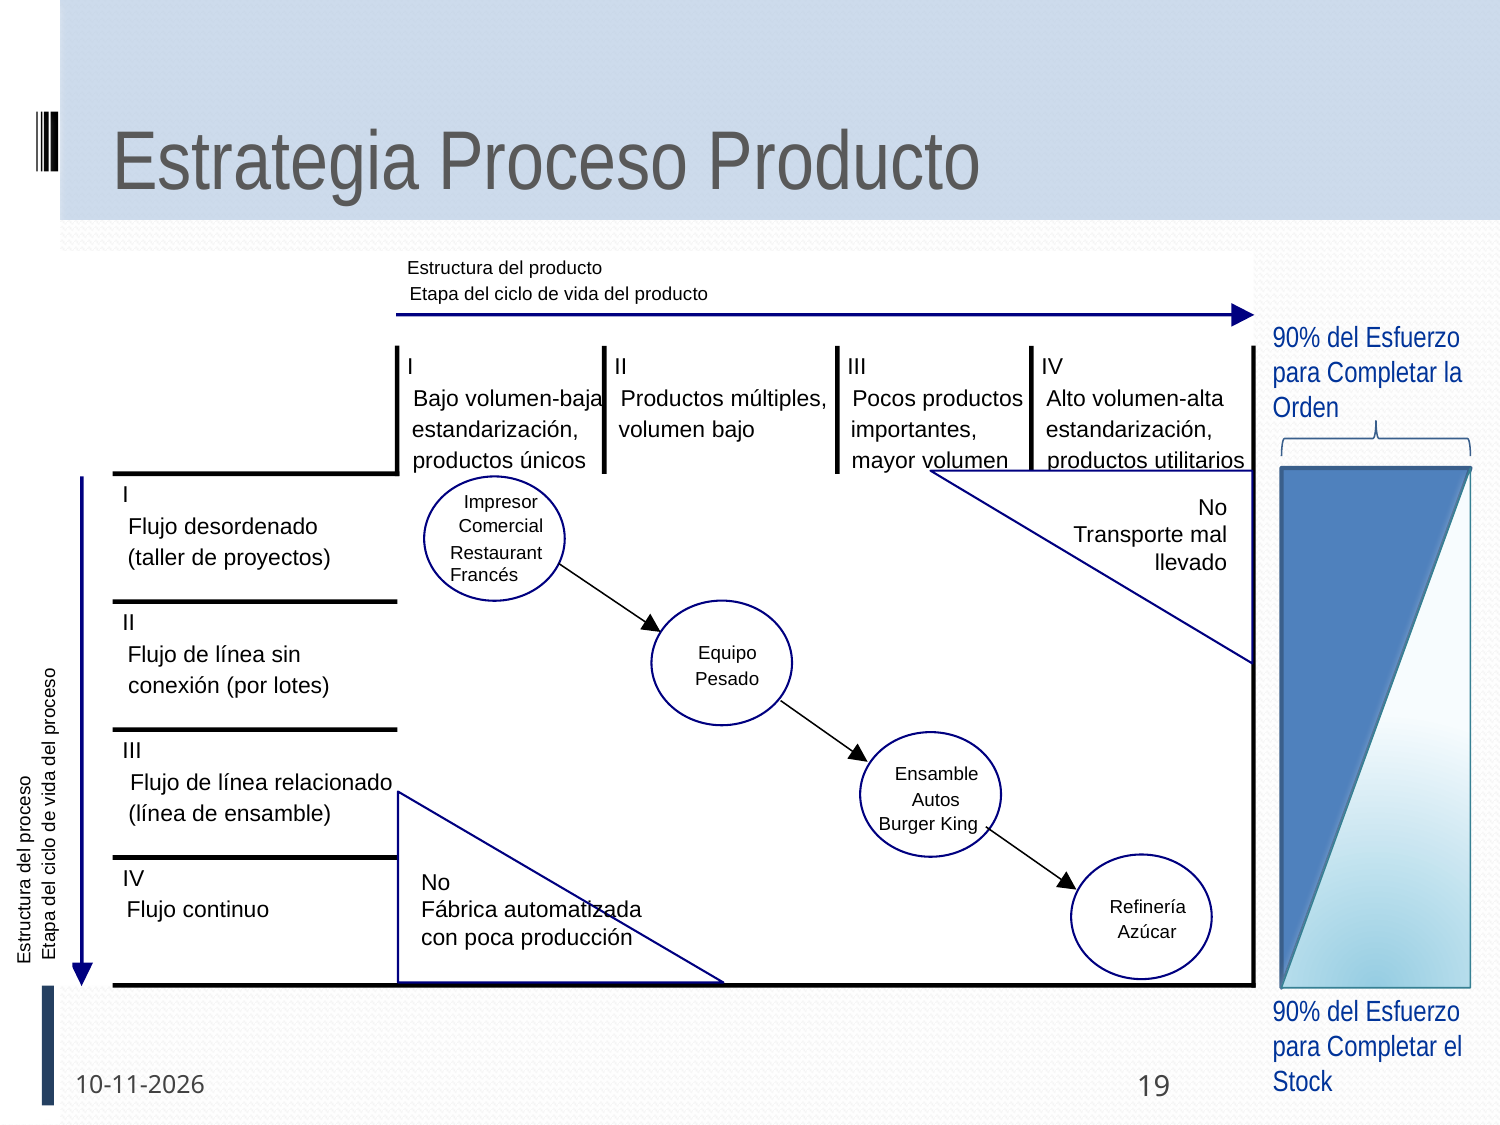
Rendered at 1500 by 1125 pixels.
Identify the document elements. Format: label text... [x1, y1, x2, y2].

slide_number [75, 1042, 243, 1103]
title Estrategia Proceso Producto [111, 18, 1436, 207]
text_box [1280, 431, 1472, 457]
text_box [1280, 467, 1472, 989]
text_box [1279, 465, 1473, 977]
text_box 90% del Esfuerzo para Completar el Stock [1257, 984, 1500, 1105]
slide_number 19 [1045, 1046, 1171, 1107]
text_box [0, 249, 1257, 988]
text_box 90% del Esfuerzo para Completar la Orden [1262, 311, 1500, 431]
